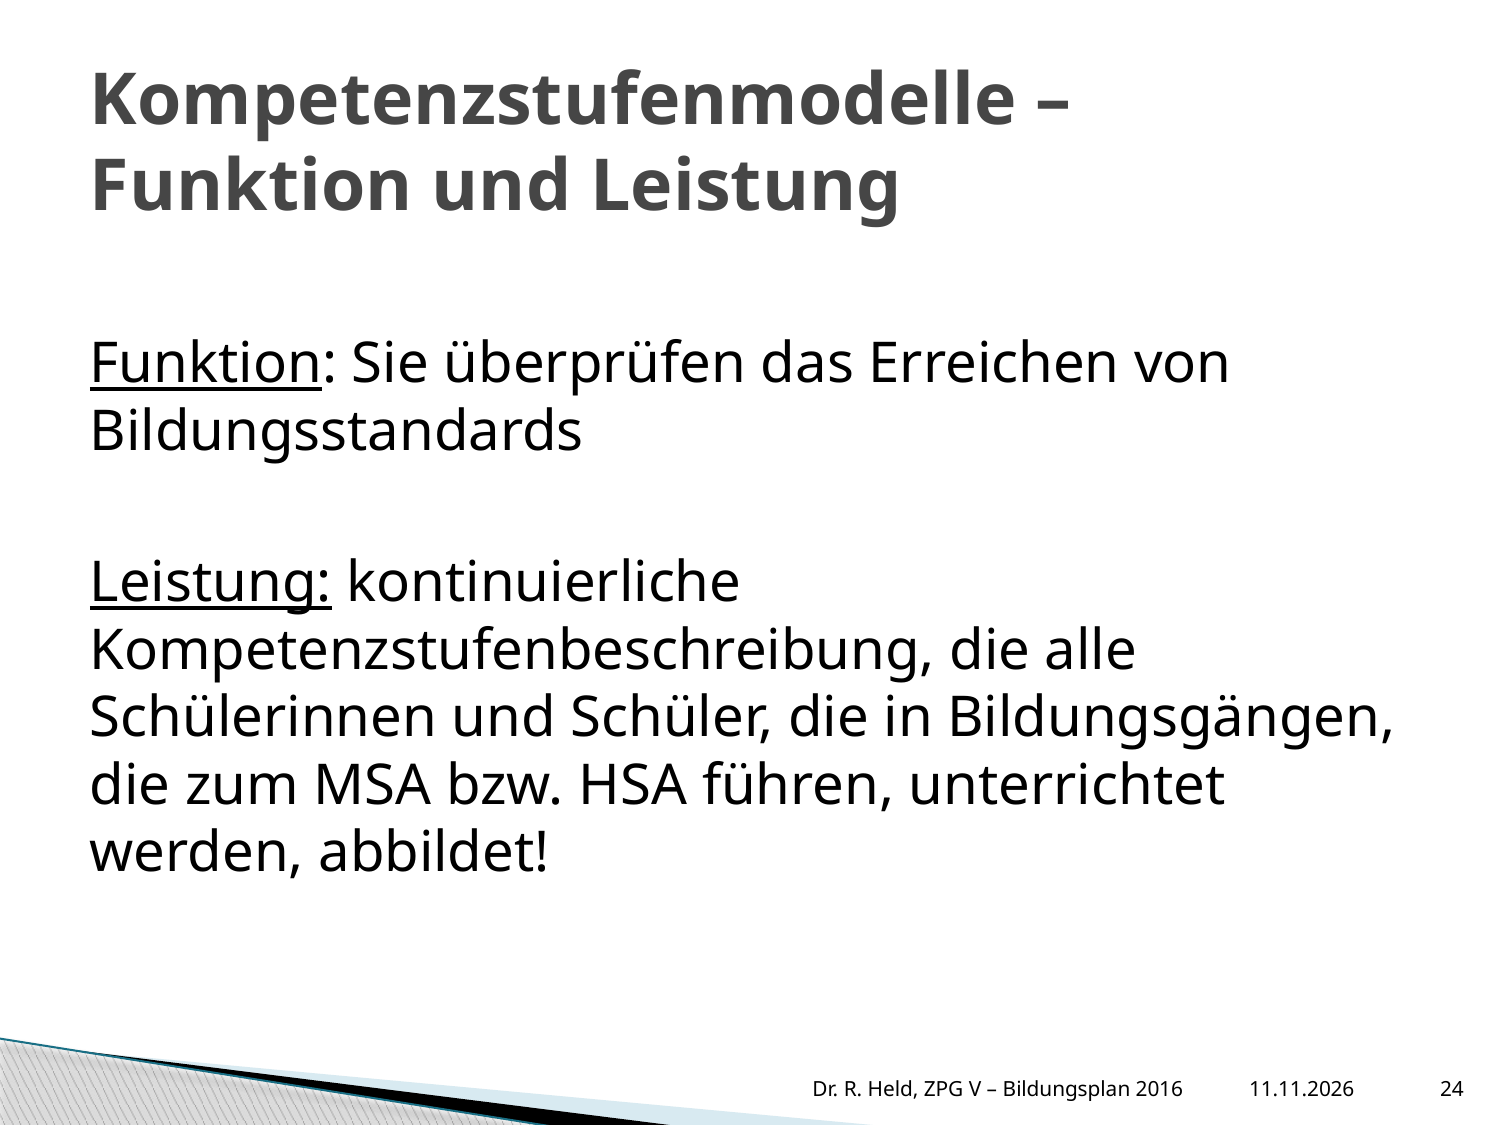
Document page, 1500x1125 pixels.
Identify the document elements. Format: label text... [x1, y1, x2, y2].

list Funktion: Sie überprüfen das Erreichen von Bildungsstandards Leistung: kontinuierliche Kompetenzstufenbeschreibung, die alle Schülerinnen und Schüler, die in Bildungsgängen, die zum MSA bzw. HSA führen, unterrichtet werden, abbildet! [75, 243, 1425, 986]
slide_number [1235, 1051, 1399, 1112]
title Kompetenzstufenmodelle – Funktion und Leistung [75, 45, 1425, 233]
footer Dr. R. Held, ZPG V – Bildungsplan 2016 [797, 1051, 1235, 1112]
slide_number 24 [1399, 1051, 1479, 1112]
